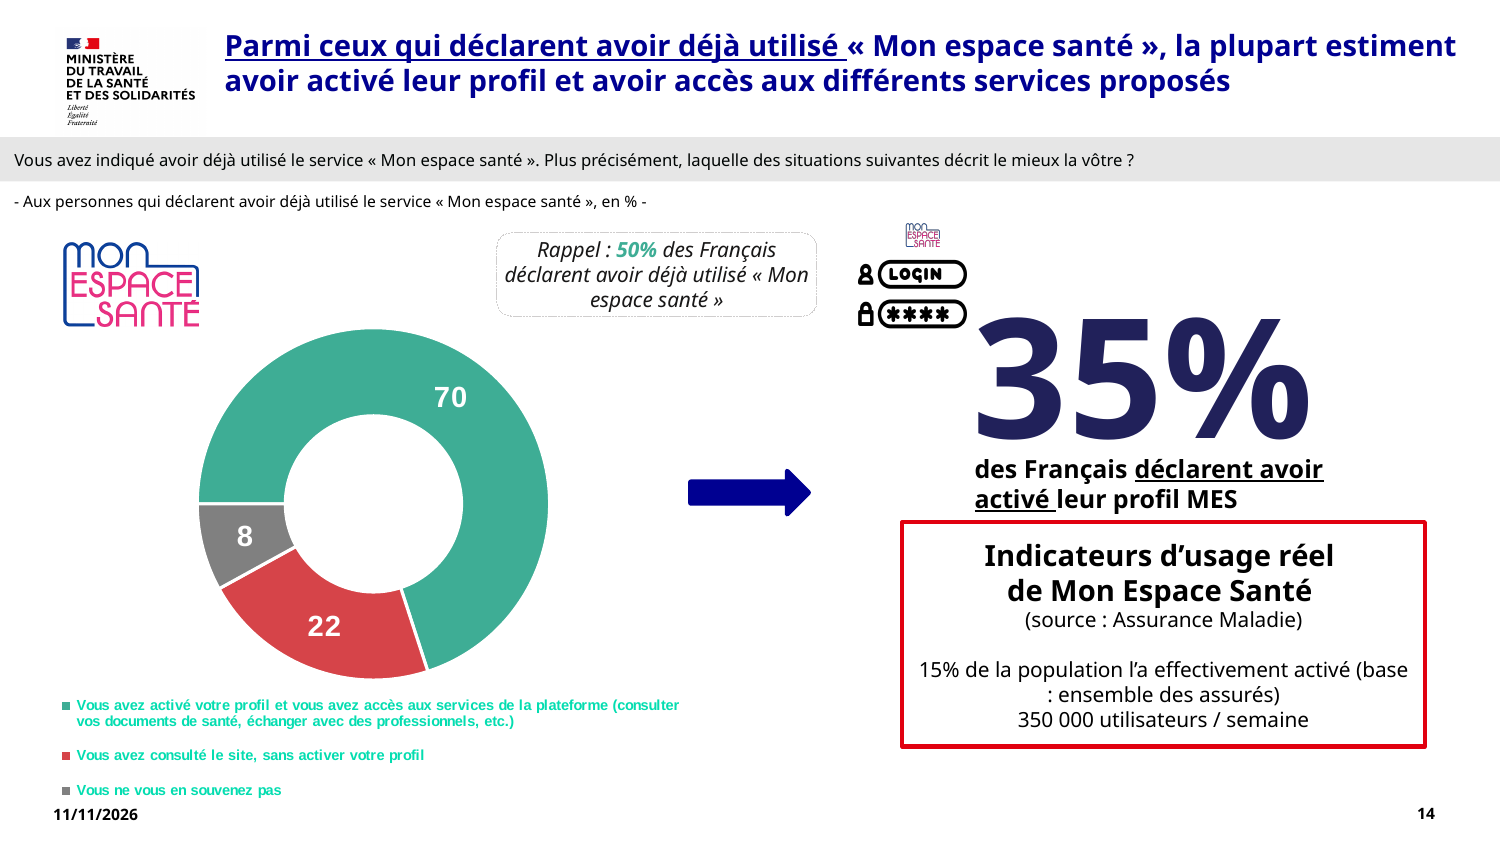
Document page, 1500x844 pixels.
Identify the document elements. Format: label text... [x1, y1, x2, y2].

text_box - Aux personnes qui déclarent avoir déjà utilisé le service « Mon espace santé », en % - [0, 184, 840, 221]
text_box Parmi ceux qui déclarent avoir déjà utilisé « Mon espace santé », la plupart estiment avoir activé leur profil et avoir accès aux différents services proposés [194, 20, 1495, 120]
text_box Vous avez indiqué avoir déjà utilisé le service « Mon espace santé ». Plus précisément, laquelle des situations suivantes décrit le mieux la vôtre ? [0, 137, 1500, 182]
text_box [709, 469, 811, 517]
chart [44, 196, 703, 844]
text_box des Français déclarent avoir activé leur profil MES [959, 446, 1400, 521]
text_box Rappel : 50% des Français déclarent avoir déjà utilisé « Mon espace santé » [709, 232, 817, 317]
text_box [858, 219, 967, 356]
picture [62, 242, 199, 328]
picture [55, 27, 207, 137]
text_box 35% [957, 264, 1370, 480]
slide_number 14 [1213, 784, 1436, 844]
text_box Indicateurs d’usage réel de Mon Espace Santé (source : Assurance Maladie) 15% de la population l’a effectivement activé (base : ensemble des assurés) 350 000 utilisateurs / semaine [900, 520, 1427, 749]
